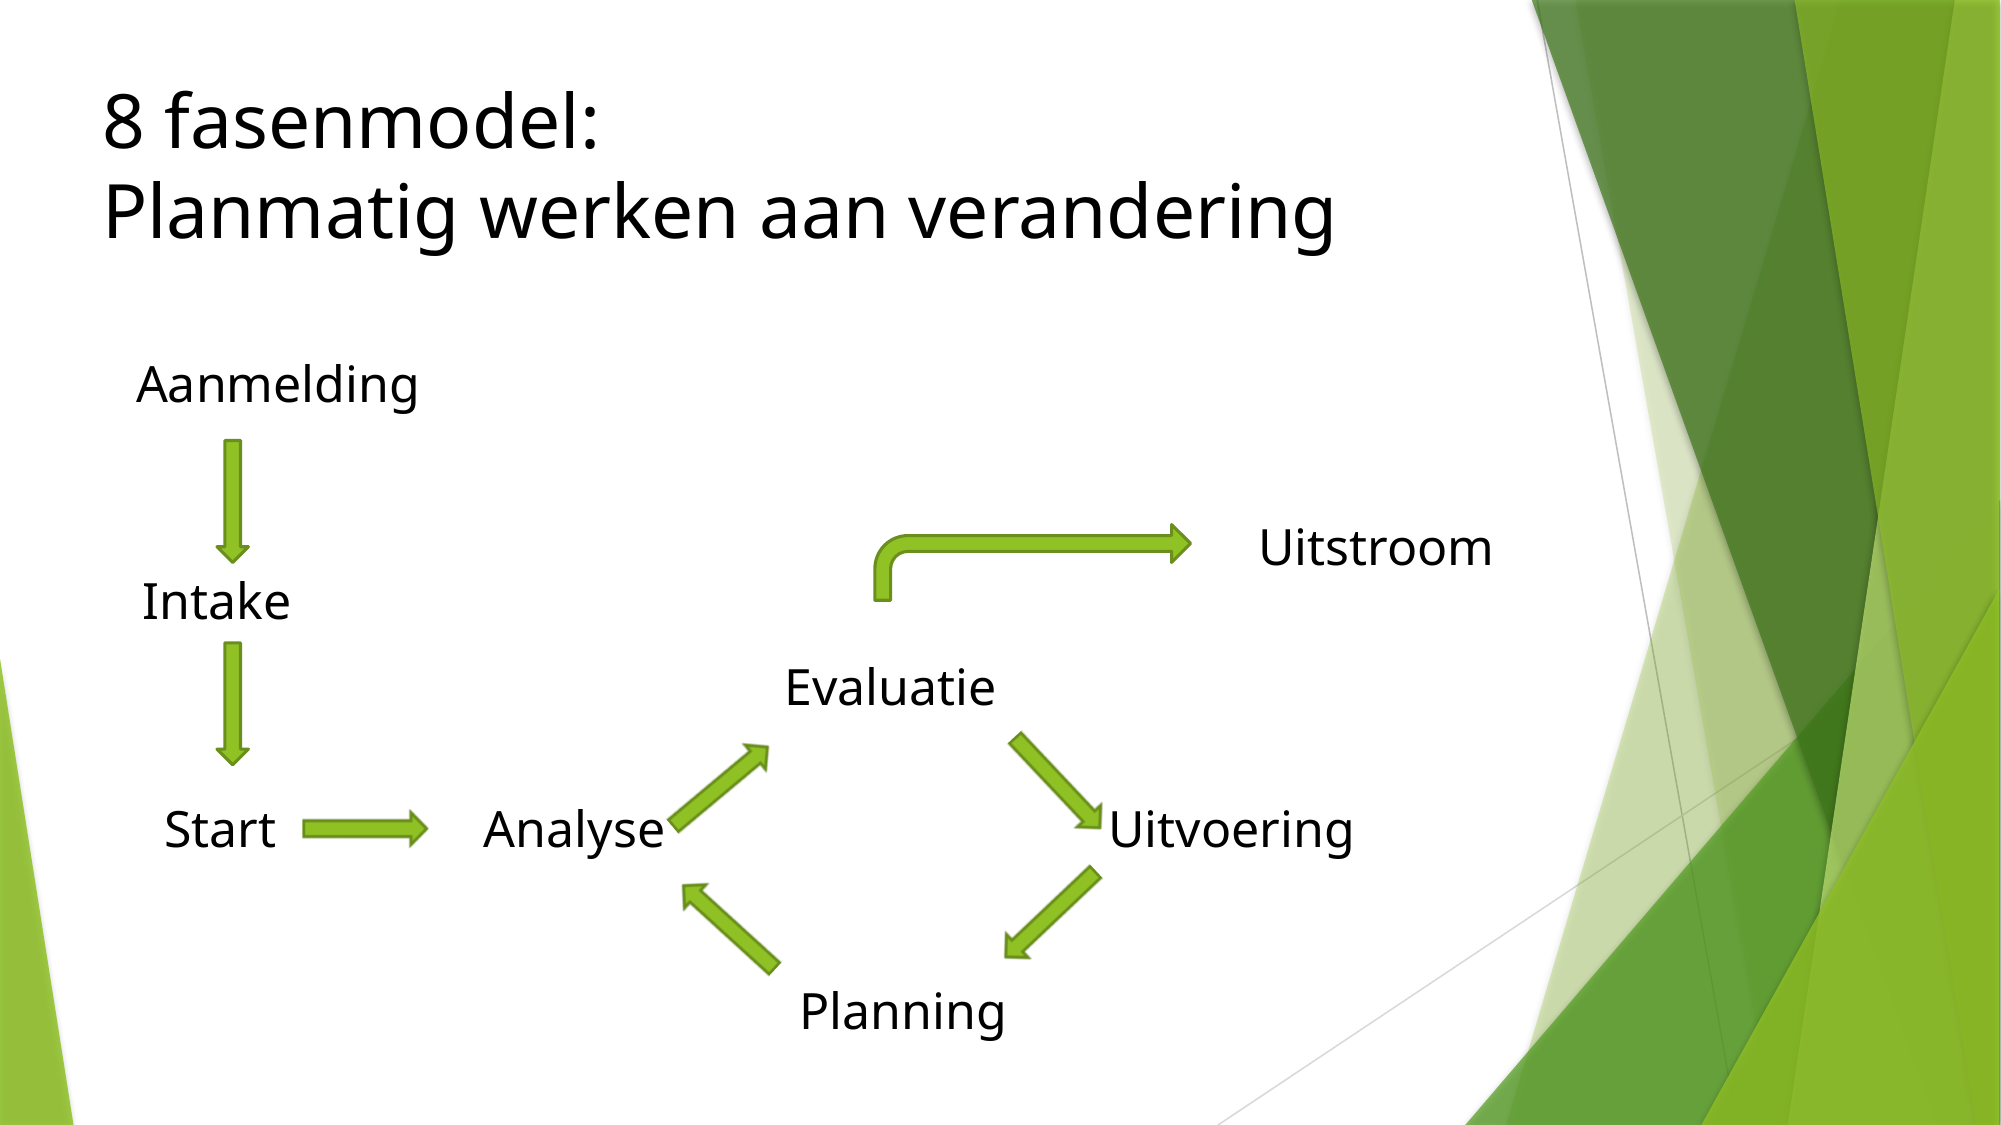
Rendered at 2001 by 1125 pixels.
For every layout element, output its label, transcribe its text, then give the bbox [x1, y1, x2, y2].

picture [660, 722, 781, 850]
text_box Intake [127, 562, 307, 638]
picture [669, 863, 788, 991]
text_box Aanmelding [121, 345, 436, 420]
title 8 fasenmodel: Planmatig werken aan verandering [87, 66, 1498, 284]
text_box Analyse [468, 790, 681, 866]
picture [992, 850, 1109, 979]
text_box Evaluatie [769, 647, 1012, 723]
picture [1000, 719, 1115, 847]
text_box [873, 523, 1192, 602]
text_box [215, 641, 250, 766]
text_box Uitstroom [1243, 507, 1510, 583]
text_box [215, 438, 250, 564]
text_box Planning [784, 972, 1023, 1047]
text_box Start [149, 790, 292, 866]
text_box Uitvoering [1093, 790, 1371, 866]
picture [303, 764, 428, 892]
